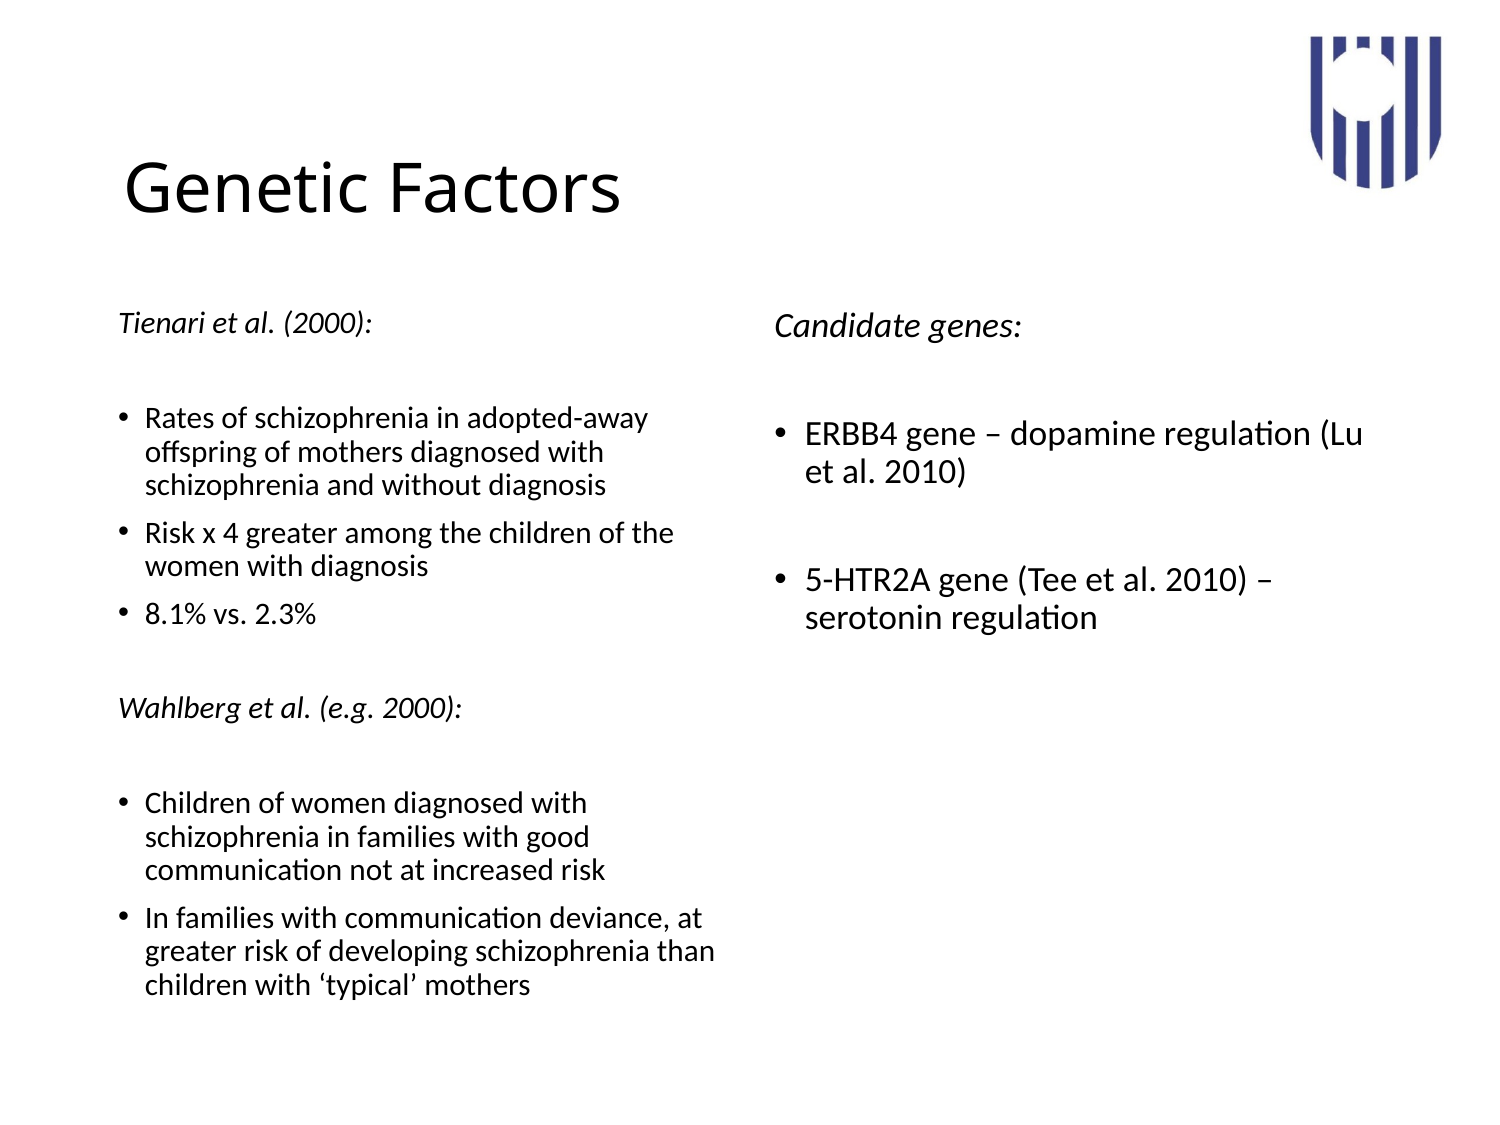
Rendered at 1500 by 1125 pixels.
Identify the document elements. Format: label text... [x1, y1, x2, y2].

title Genetic Factors [108, 82, 1403, 300]
list Candidate genes: ERBB4 gene – dopamine regulation (Lu et al. 2010) 5-HTR2A gene (Tee et al. 2010) – serotonin regulation [759, 299, 1397, 1014]
list Tienari et al. (2000): Rates of schizophrenia in adopted-away offspring of mothers diagnosed with schizophrenia and without diagnosis Risk x 4 greater among the children of the women with diagnosis 8.1% vs. 2.3% Wahlberg et al. (e.g. 2000): Children of women diagnosed with schizophrenia in families with good communication not at increased risk In families with communication deviance, at greater risk of developing schizophrenia than children with ‘typical’ mothers [103, 299, 741, 1014]
picture [1257, 0, 1496, 237]
